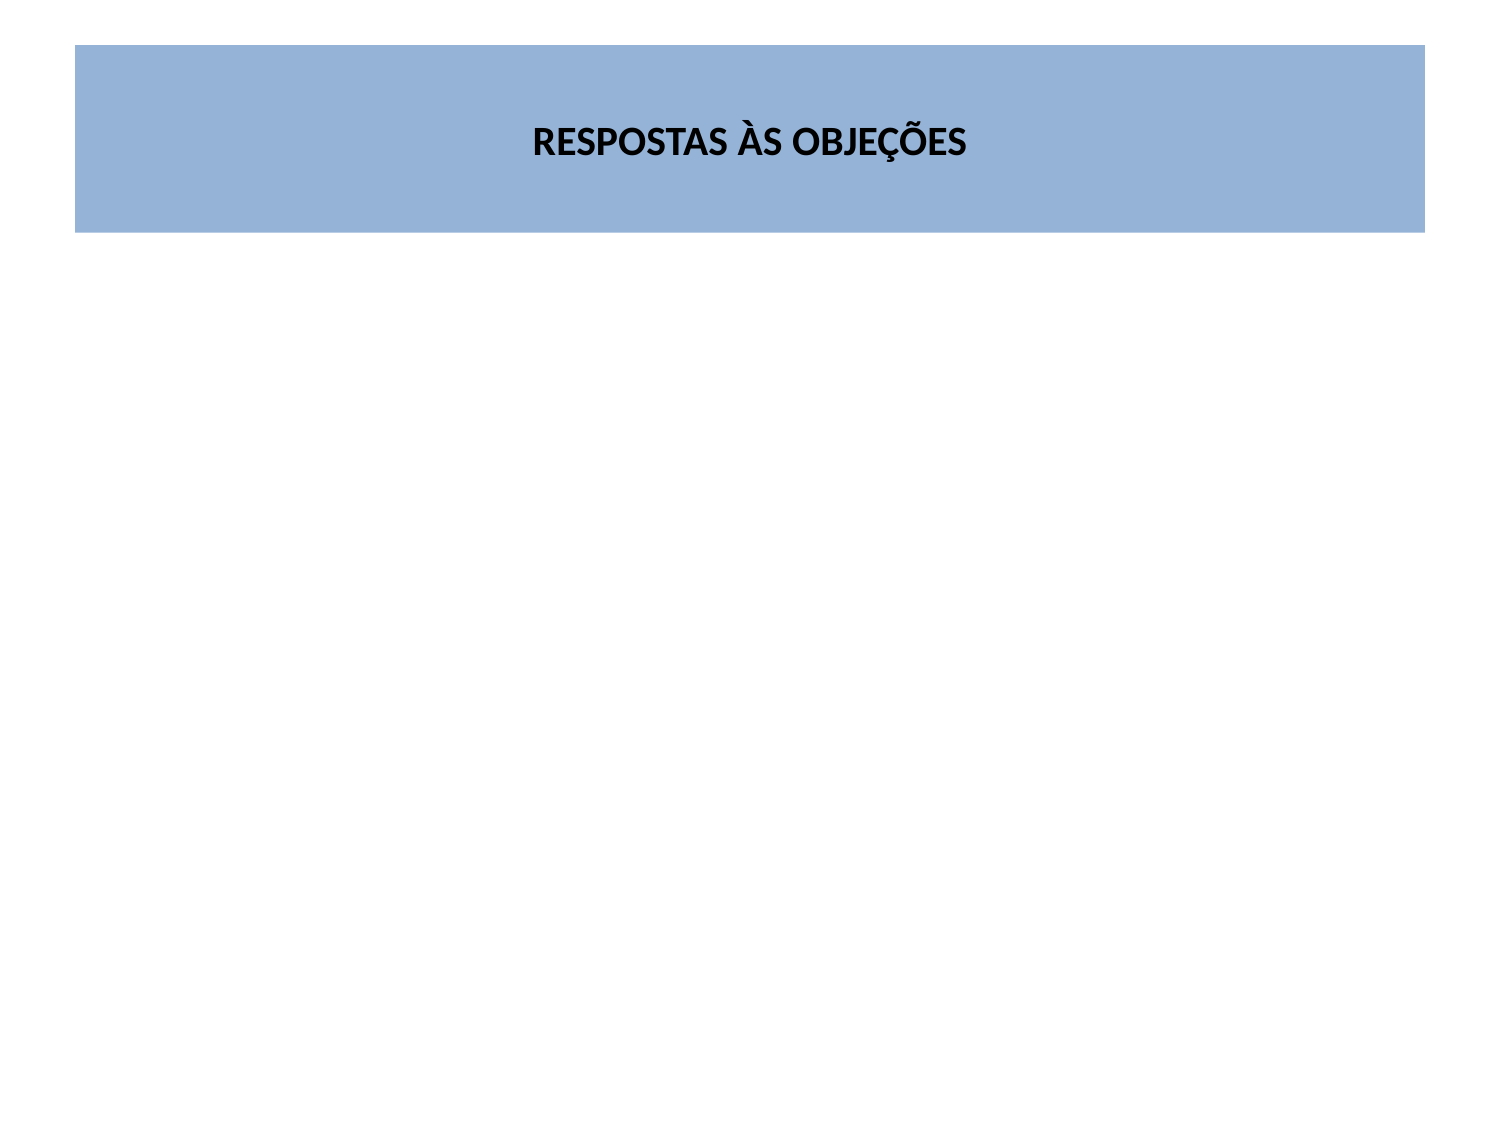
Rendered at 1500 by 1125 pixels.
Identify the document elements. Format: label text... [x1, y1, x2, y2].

title RESPOSTAS ÀS OBJEÇÕES [75, 45, 1425, 233]
